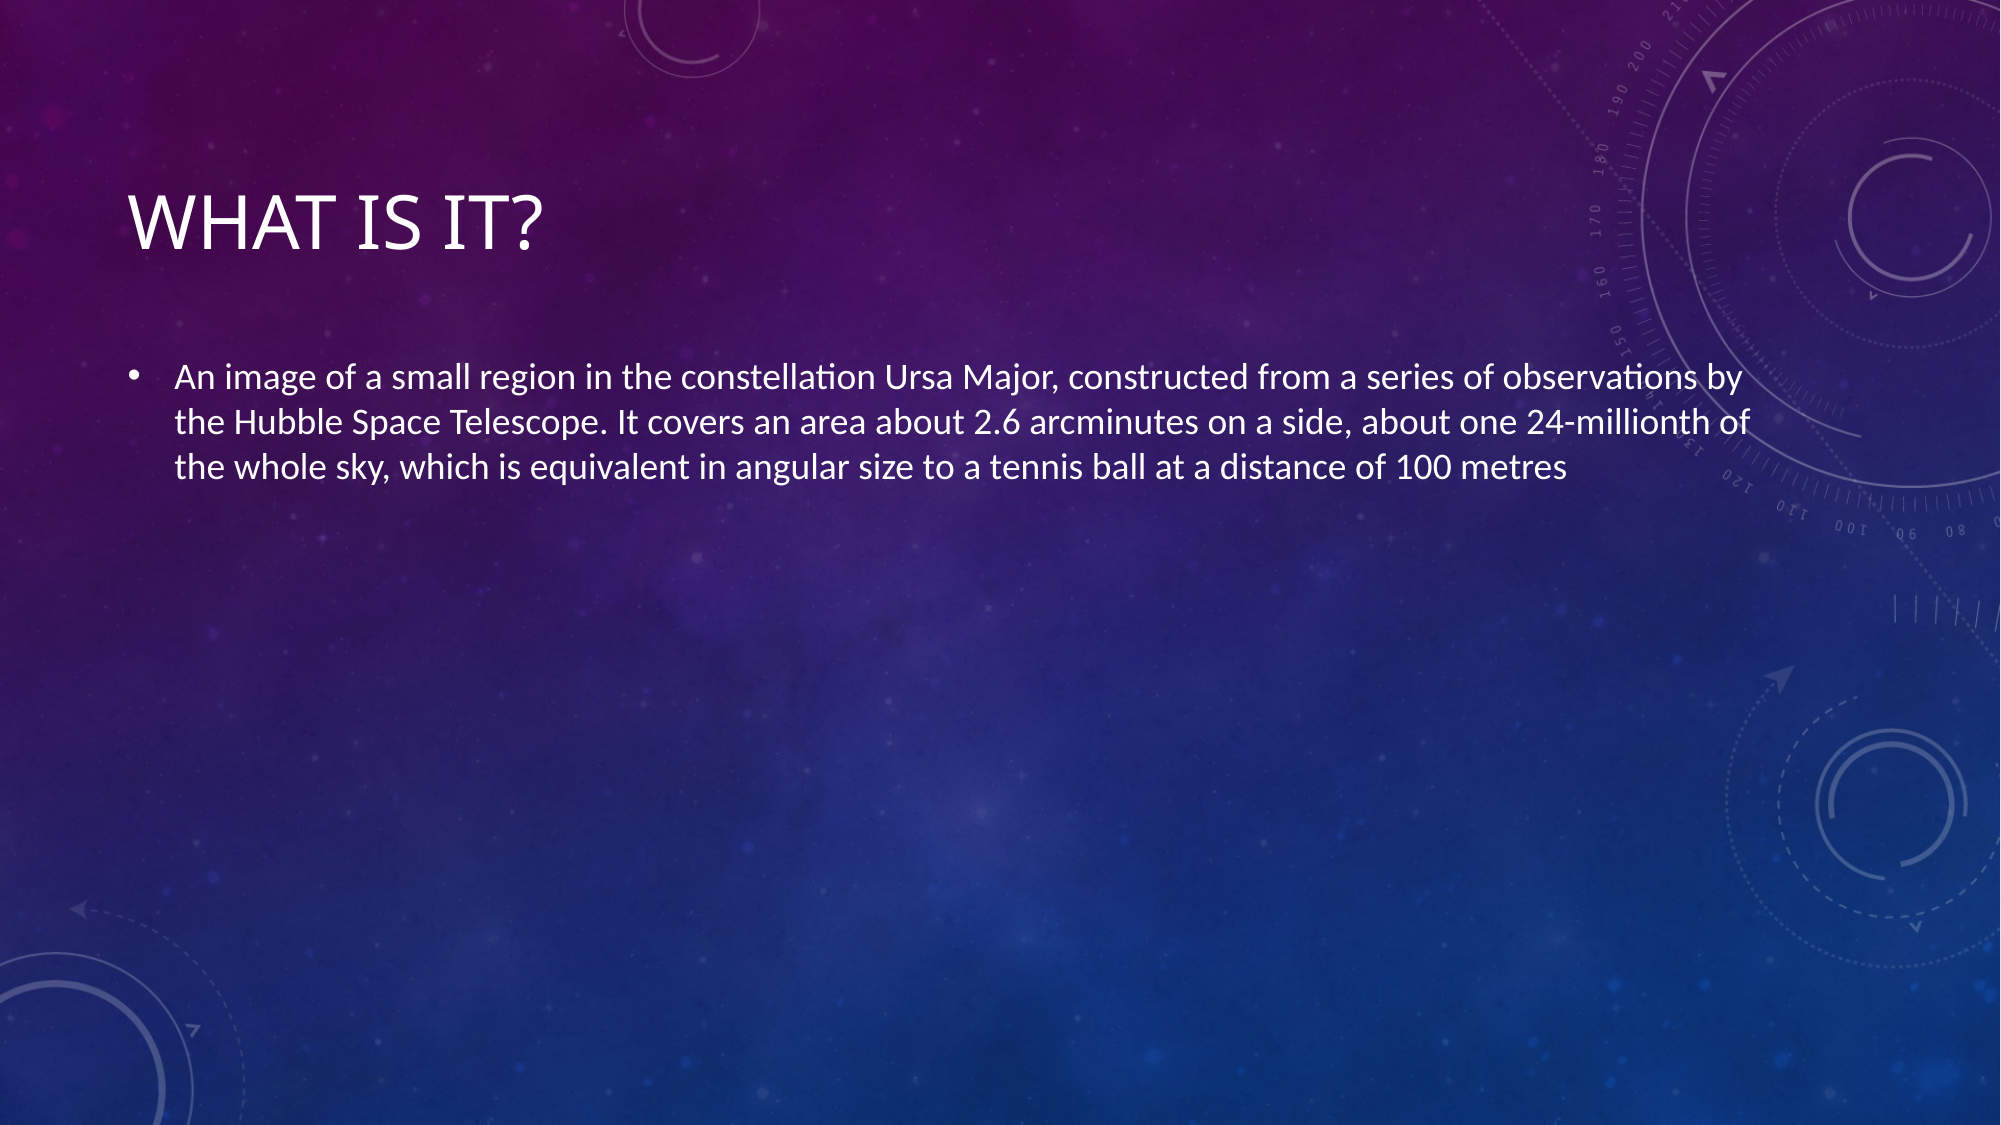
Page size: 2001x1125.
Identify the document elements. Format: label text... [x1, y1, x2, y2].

list An image of a small region in the constellation Ursa Major, constructed from a series of observations by the Hubble Space Telescope. It covers an area about 2.6 arcminutes on a side, about one 24-millionth of the whole sky, which is equivalent in angular size to a tennis ball at a distance of 100 metres [112, 351, 1775, 554]
title What is it? [112, 99, 1775, 339]
picture [0, 0, 2001, 1125]
